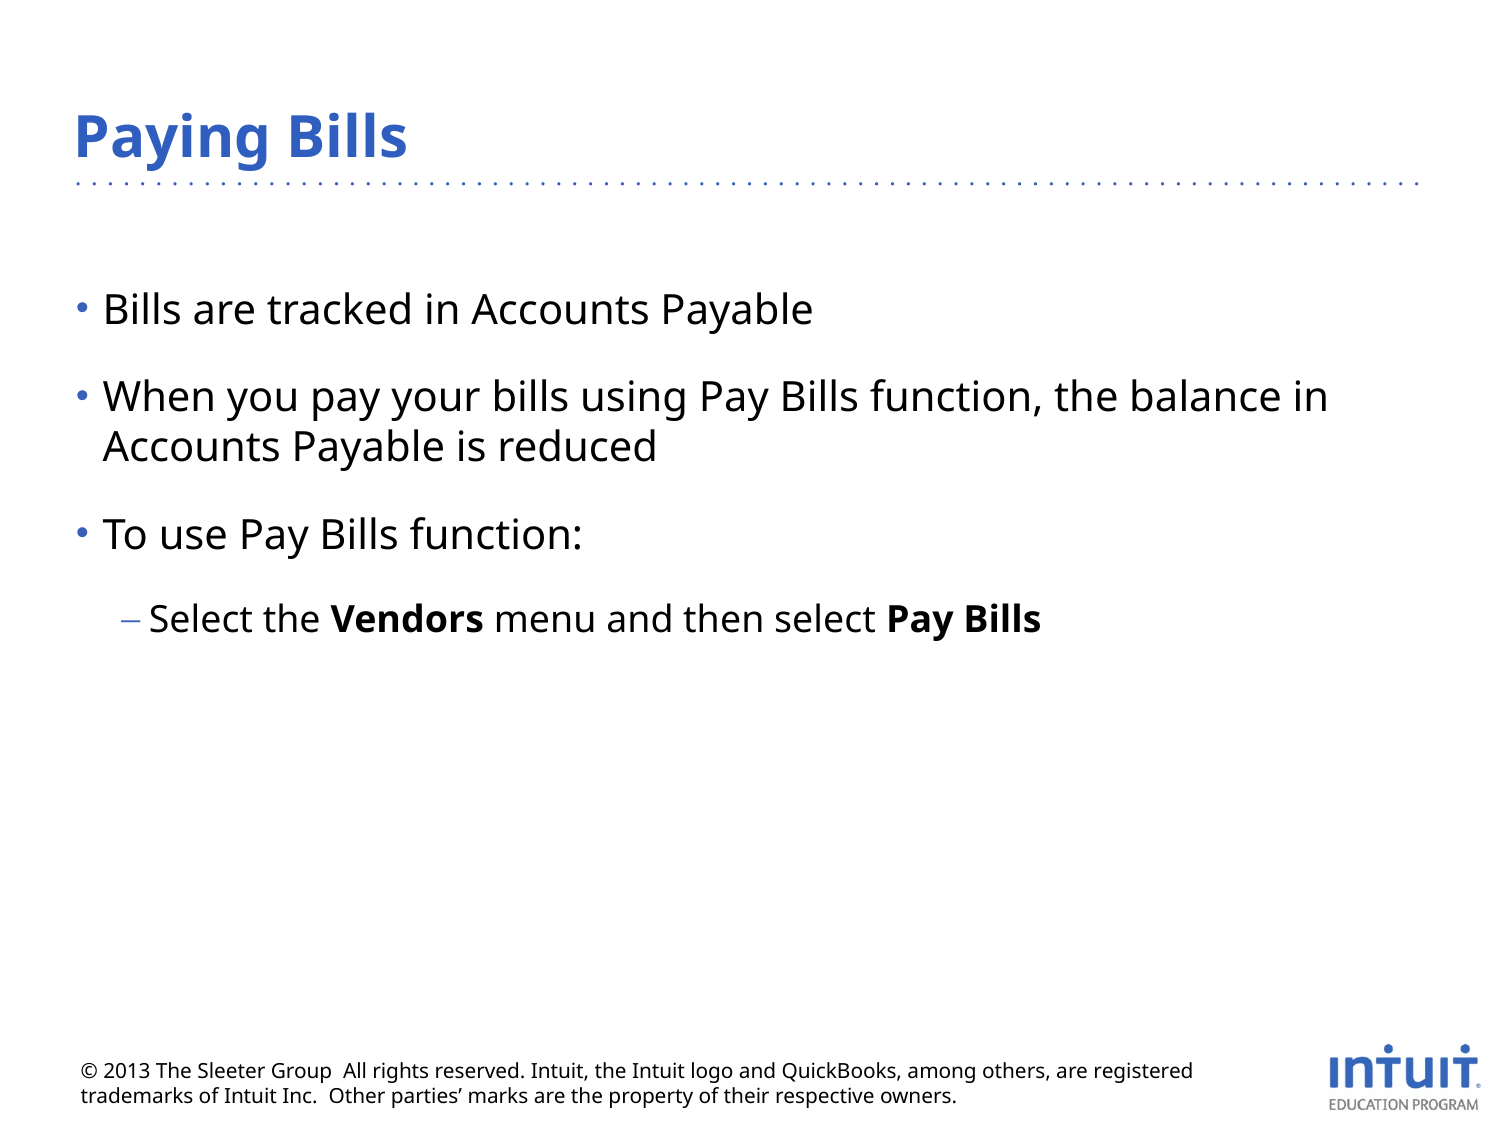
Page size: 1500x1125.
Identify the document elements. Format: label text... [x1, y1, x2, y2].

title Paying Bills [73, 62, 1424, 169]
list Bills are tracked in Accounts Payable When you pay your bills using Pay Bills function, the balance in Accounts Payable is reduced To use Pay Bills function: Select the Vendors menu and then select Pay Bills [75, 275, 1413, 1018]
picture [1325, 1039, 1485, 1116]
